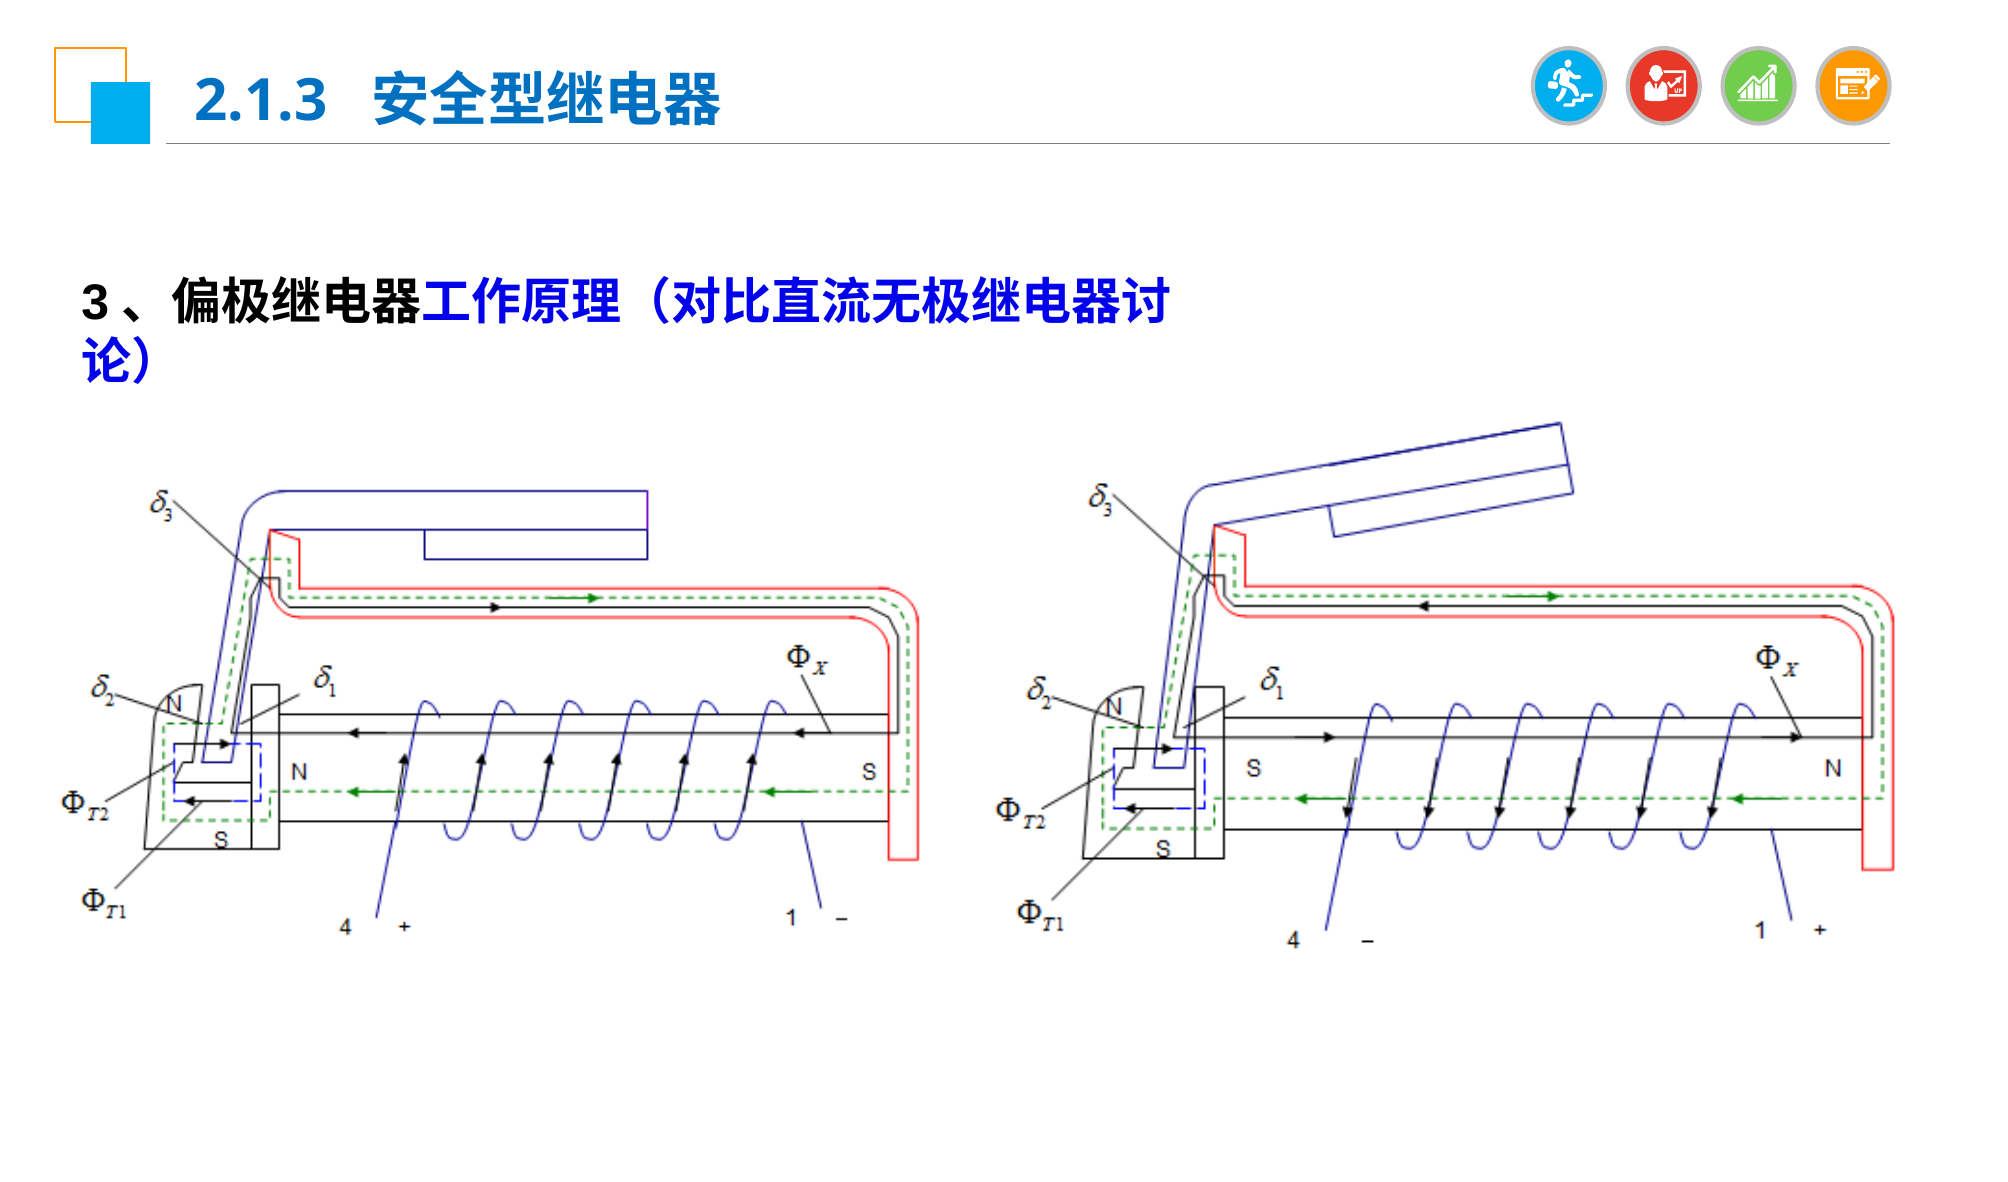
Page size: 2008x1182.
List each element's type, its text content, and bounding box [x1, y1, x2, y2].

text_box 3、偏极继电器工作原理（对比直流无极继电器讨论） [66, 262, 1262, 398]
picture [991, 402, 1939, 966]
picture [54, 461, 948, 950]
text_box 2.1.3 安全型继电器 [174, 51, 743, 142]
